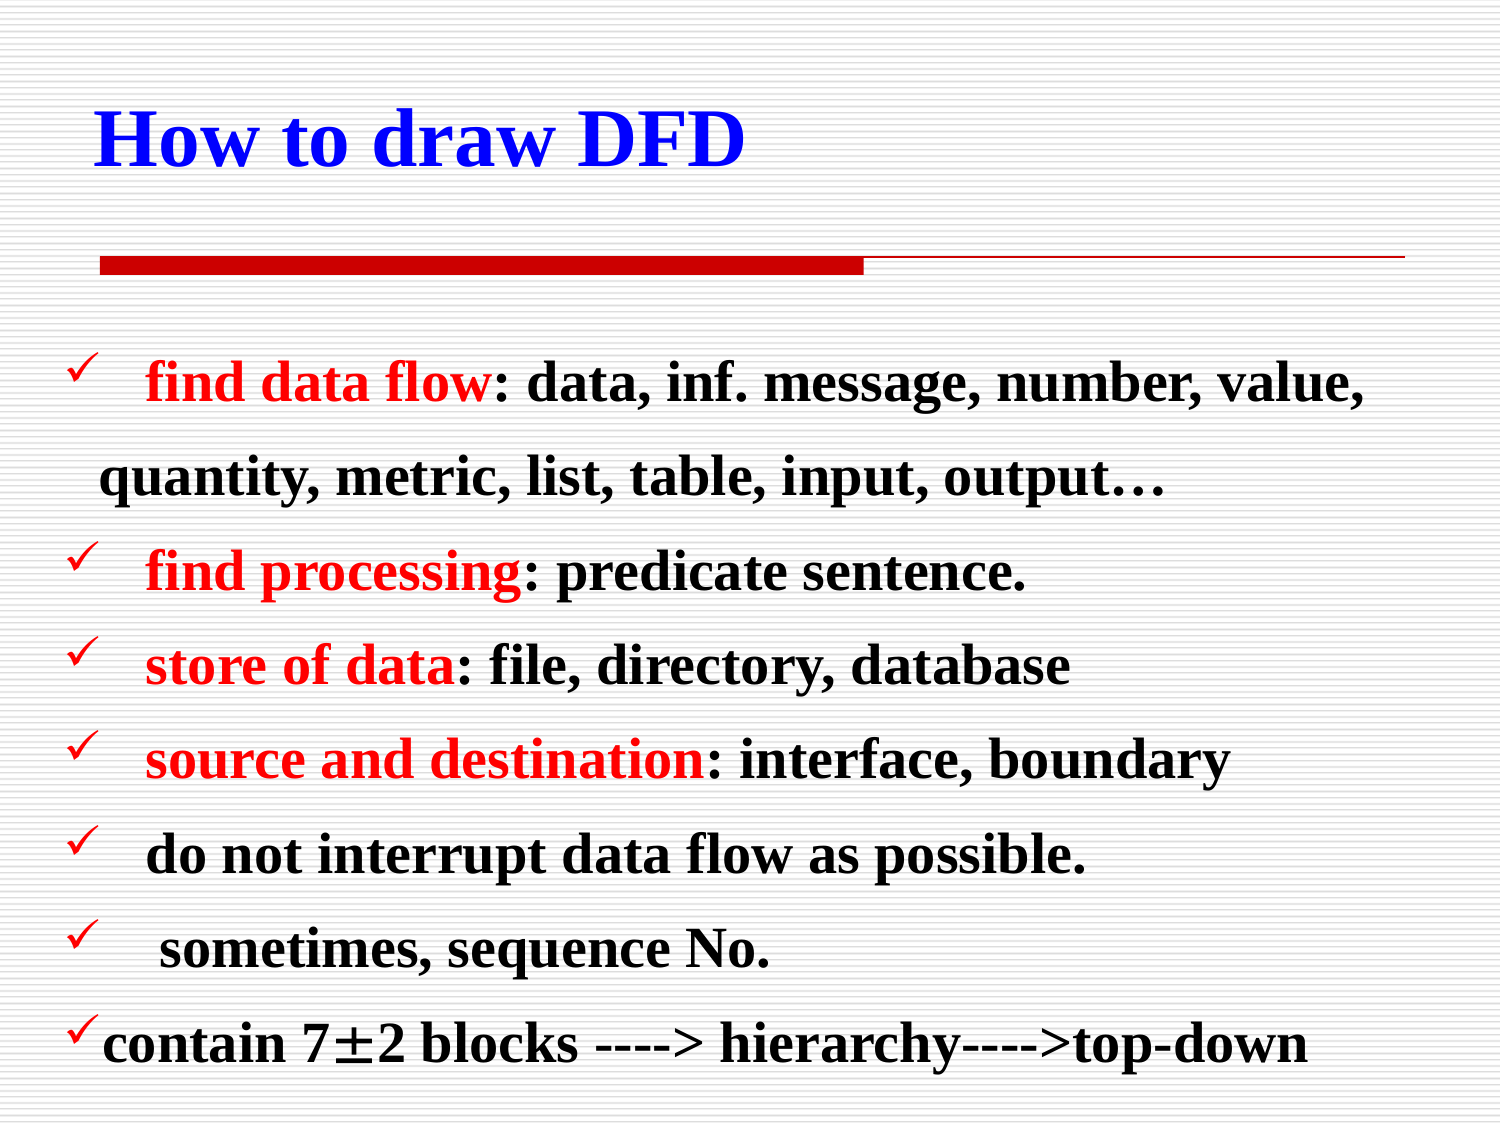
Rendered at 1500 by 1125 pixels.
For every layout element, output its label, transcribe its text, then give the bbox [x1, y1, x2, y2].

picture [0, 0, 1500, 1125]
text_box find data flow: data, inf. message, number, value, quantity, metric, list, table, input, output… find processing: predicate sentence. store of data: file, directory, database source and destination: interface, boundary do not interrupt data flow as possible. sometimes, sequence No. contain 72 blocks ----> hierarchy---->top-down [48, 310, 1500, 1082]
text_box How to draw DFD [63, 75, 763, 190]
